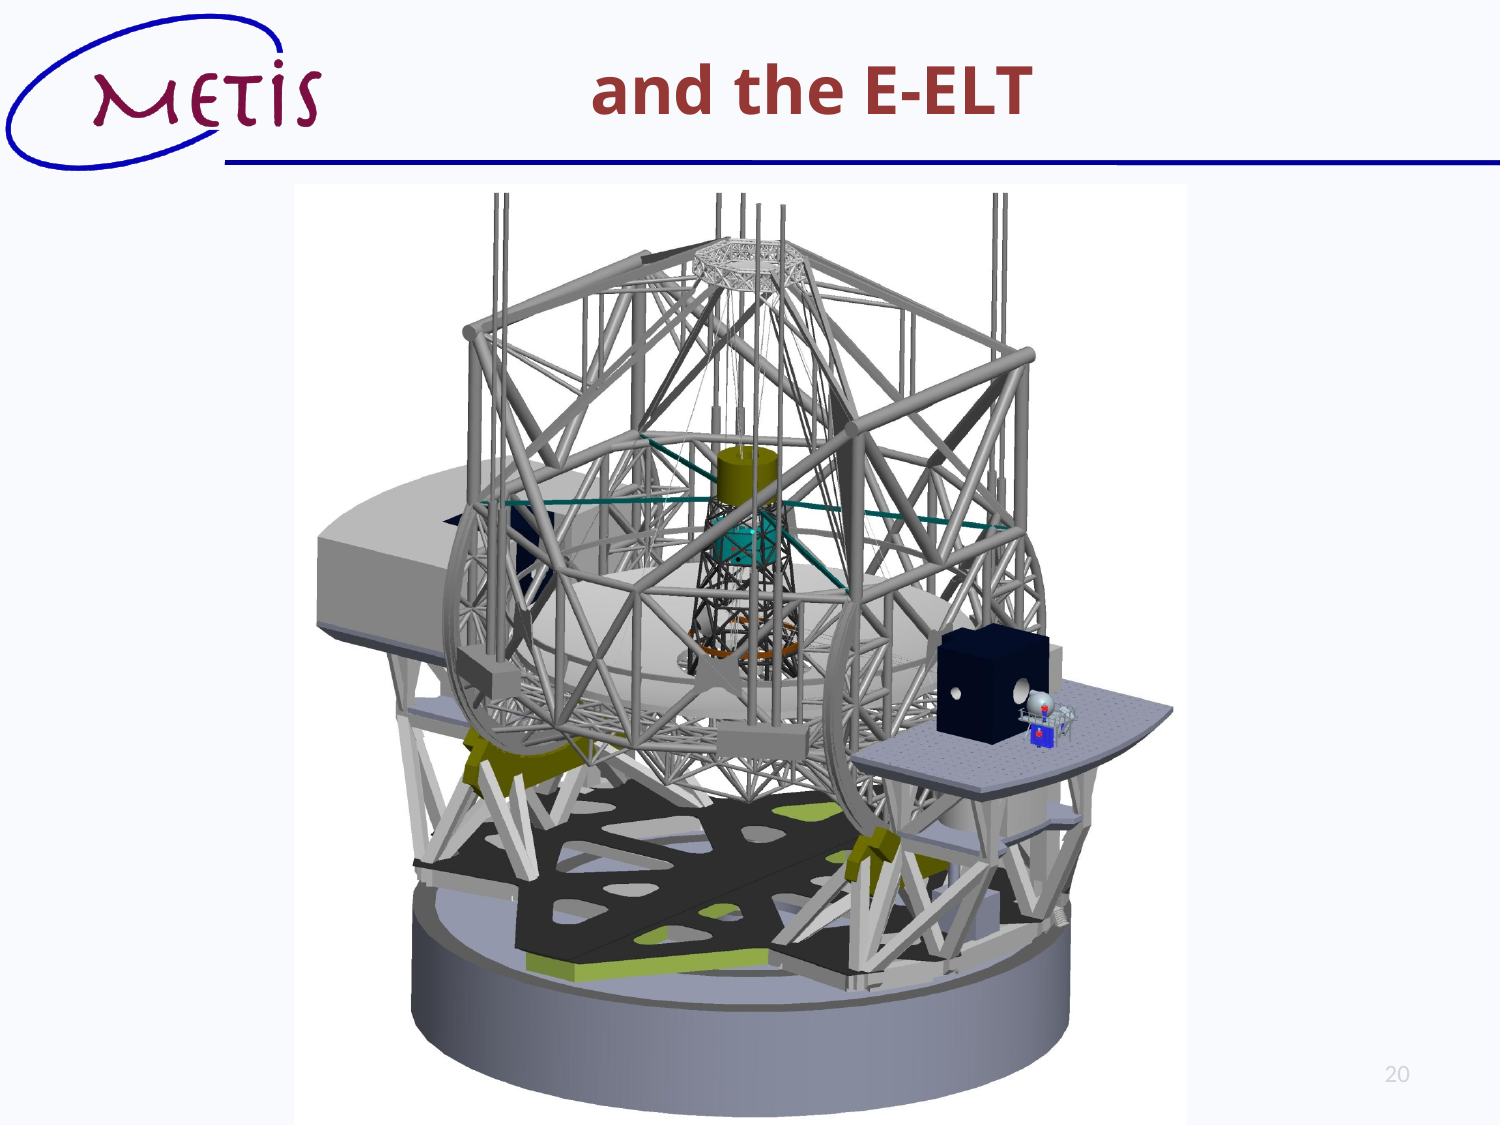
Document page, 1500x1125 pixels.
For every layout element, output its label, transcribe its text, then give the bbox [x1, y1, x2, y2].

slide_number 20 [1192, 1042, 1425, 1103]
title and the E-ELT [341, 12, 1301, 160]
picture [0, 0, 337, 188]
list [294, 184, 1188, 1125]
